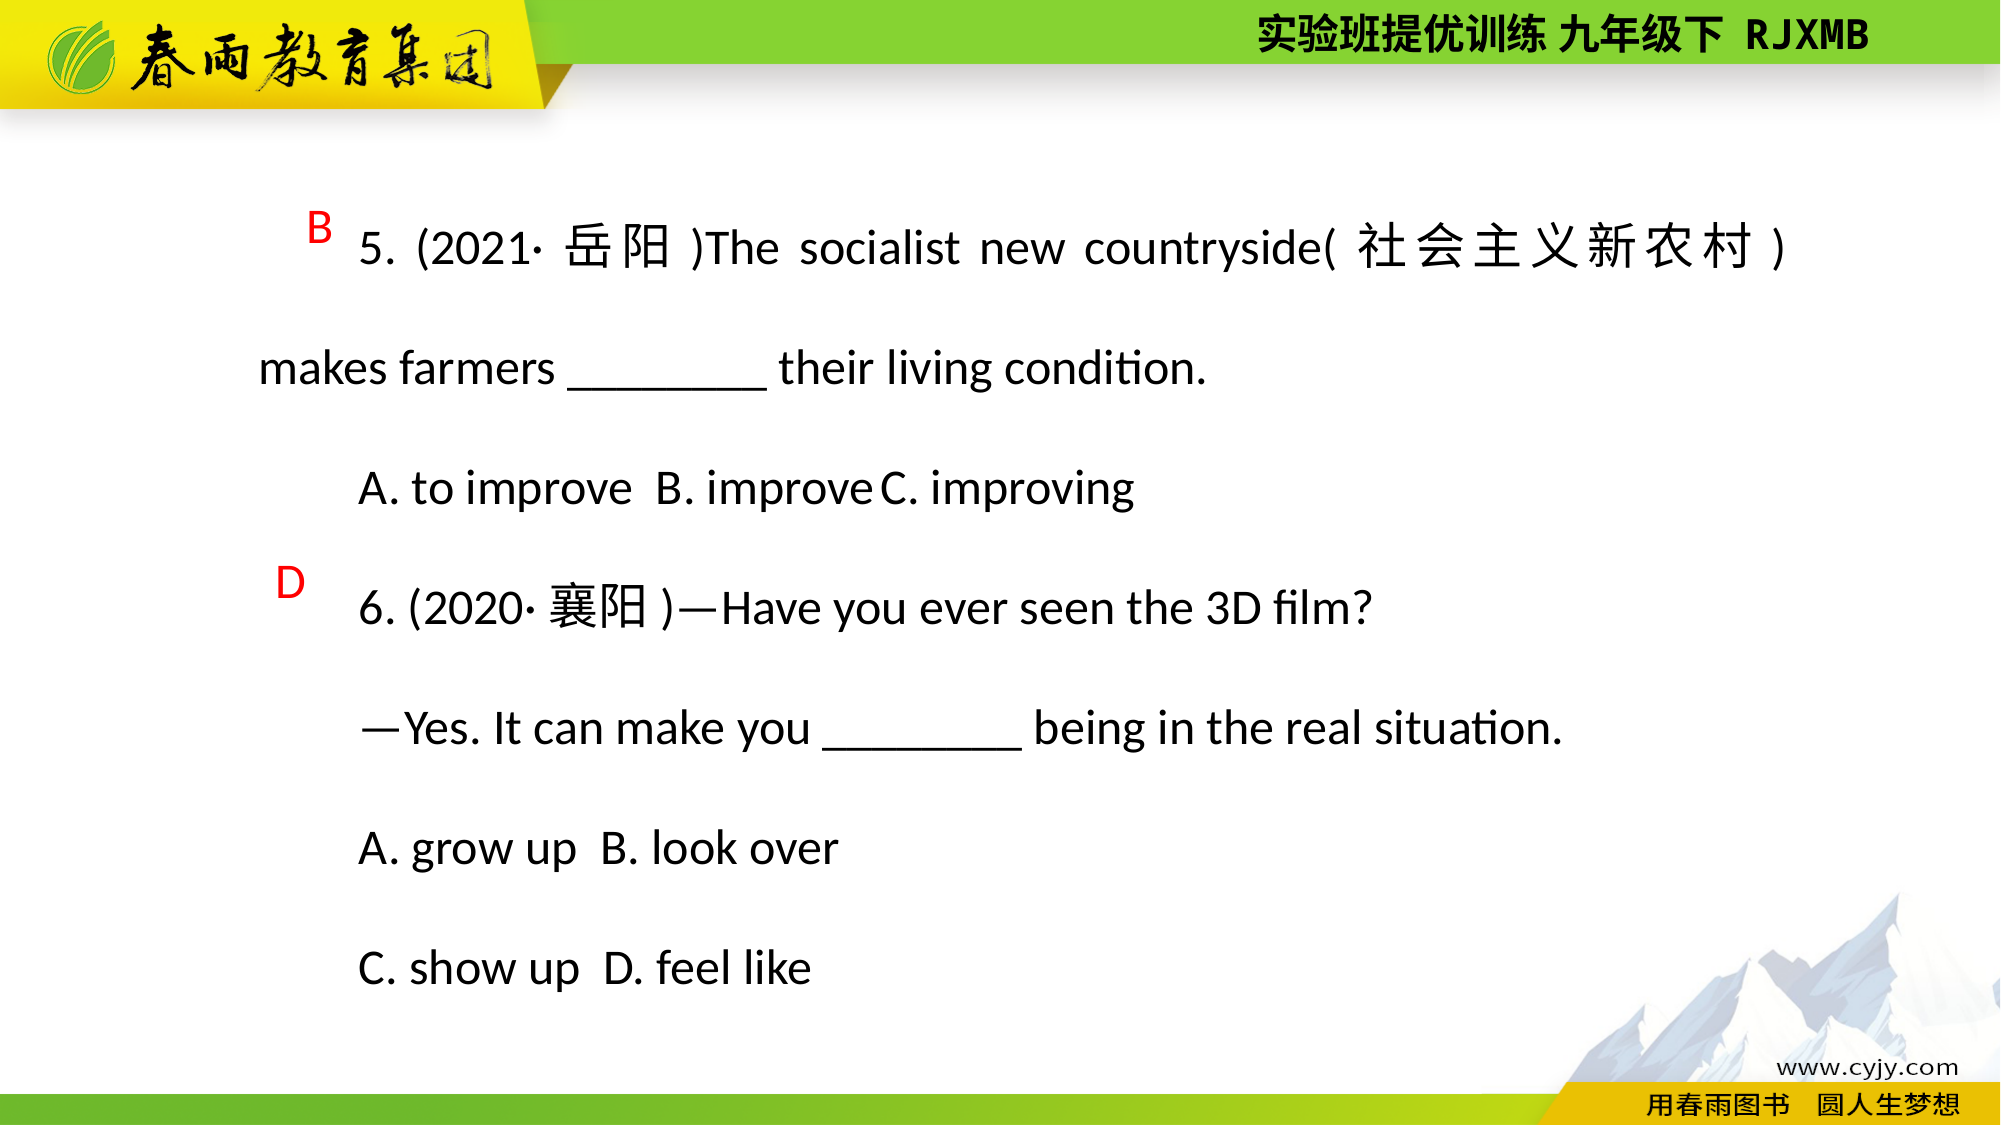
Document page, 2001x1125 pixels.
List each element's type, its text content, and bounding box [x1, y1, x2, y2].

text_box B [291, 186, 349, 261]
picture [0, 0, 2001, 1125]
text_box 5. (2021·岳阳)The socialist new countryside(社会主义新农村) makes farmers ________ their living condition. A. to improve B. improve C. improving 6. (2020·襄阳)—Have you ever seen the 3D film? —Yes. It can make you ________ being in the real situation. A. grow up B. look over C. show up D. feel like [244, 147, 1802, 1003]
text_box D [260, 541, 322, 616]
